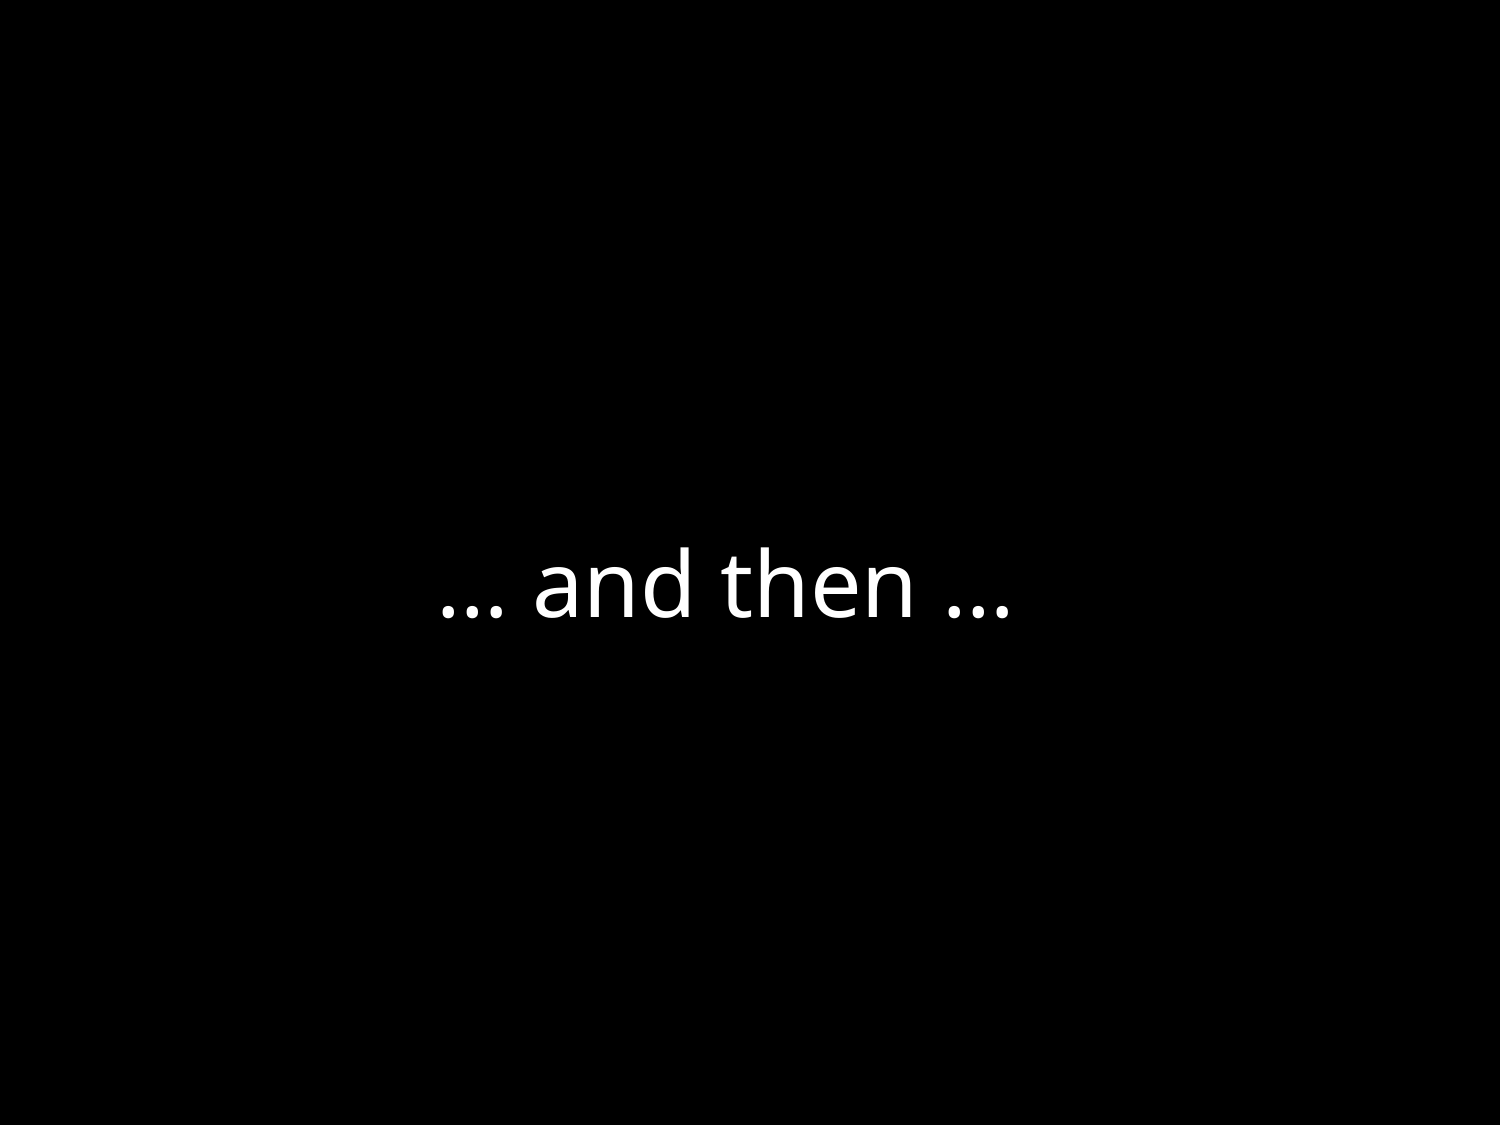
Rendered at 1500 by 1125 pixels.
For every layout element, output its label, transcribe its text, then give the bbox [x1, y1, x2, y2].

title … and then … [62, 399, 1413, 763]
